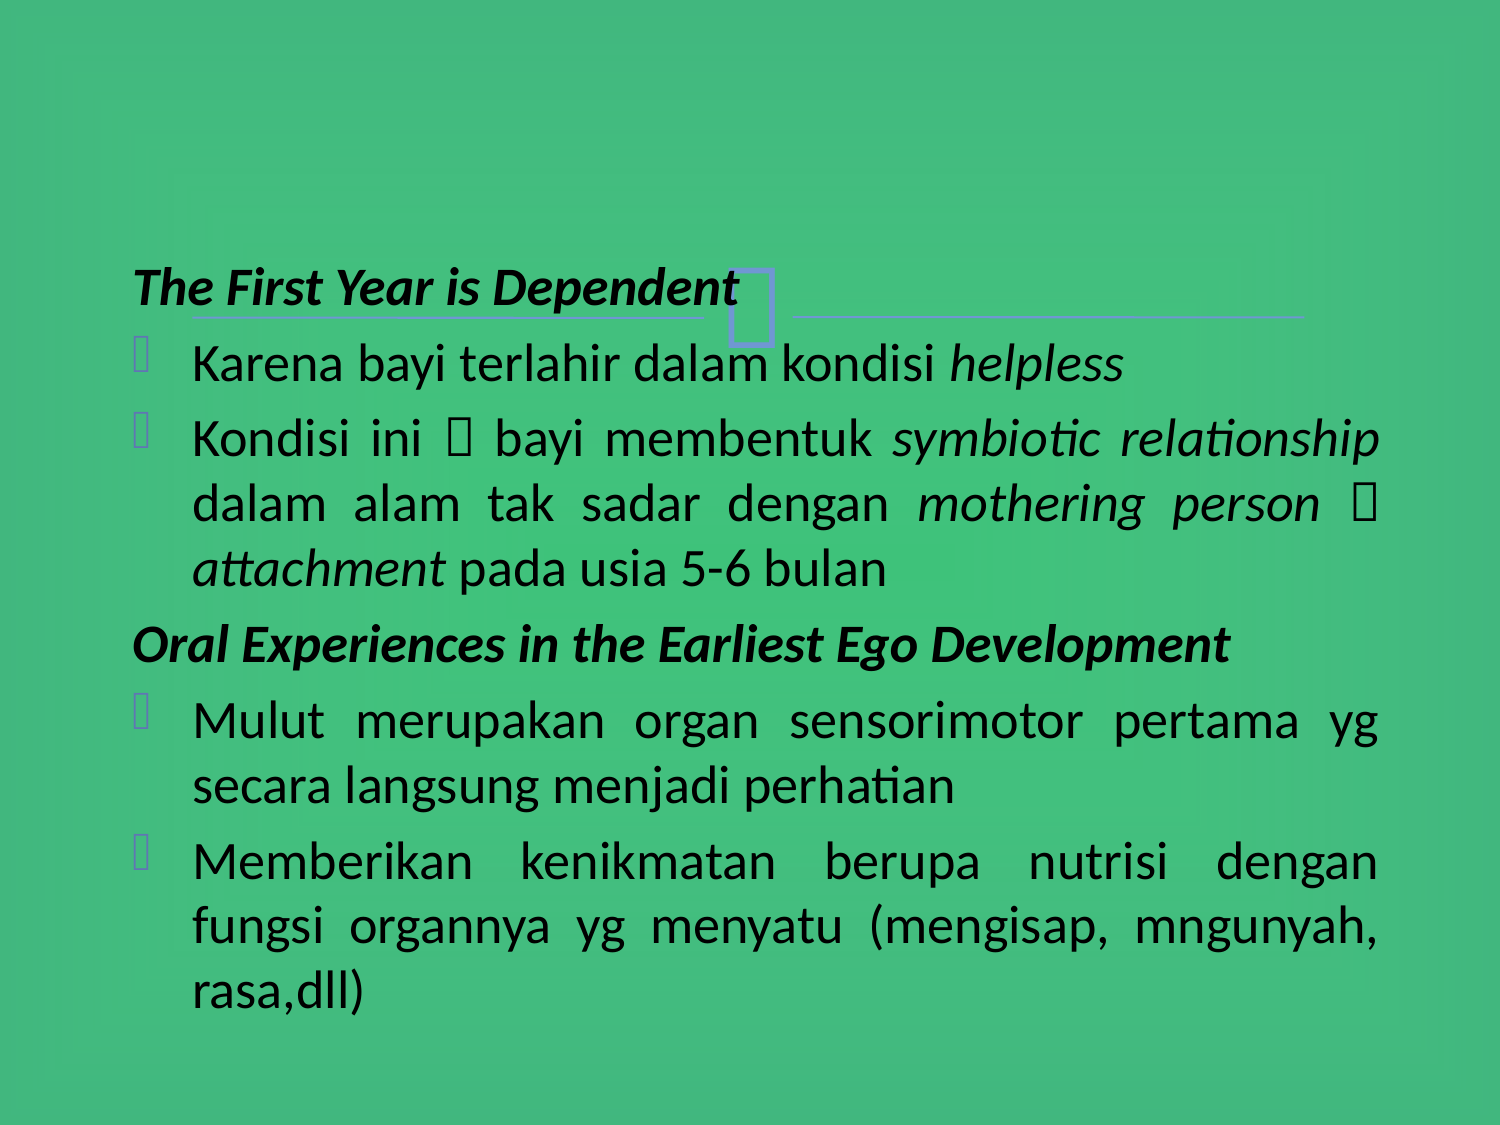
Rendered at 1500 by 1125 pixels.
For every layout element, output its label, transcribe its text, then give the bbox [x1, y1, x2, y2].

list The First Year is Dependent Karena bayi terlahir dalam kondisi helpless Kondisi ini  bayi membentuk symbiotic relationship dalam alam tak sadar dengan mothering person  attachment pada usia 5-6 bulan Oral Experiences in the Earliest Ego Development Mulut merupakan organ sensorimotor pertama yg secara langsung menjadi perhatian Memberikan kenikmatan berupa nutrisi dengan fungsi organnya yg menyatu (mengisap, mngunyah, rasa,dll) [117, 243, 1397, 1088]
